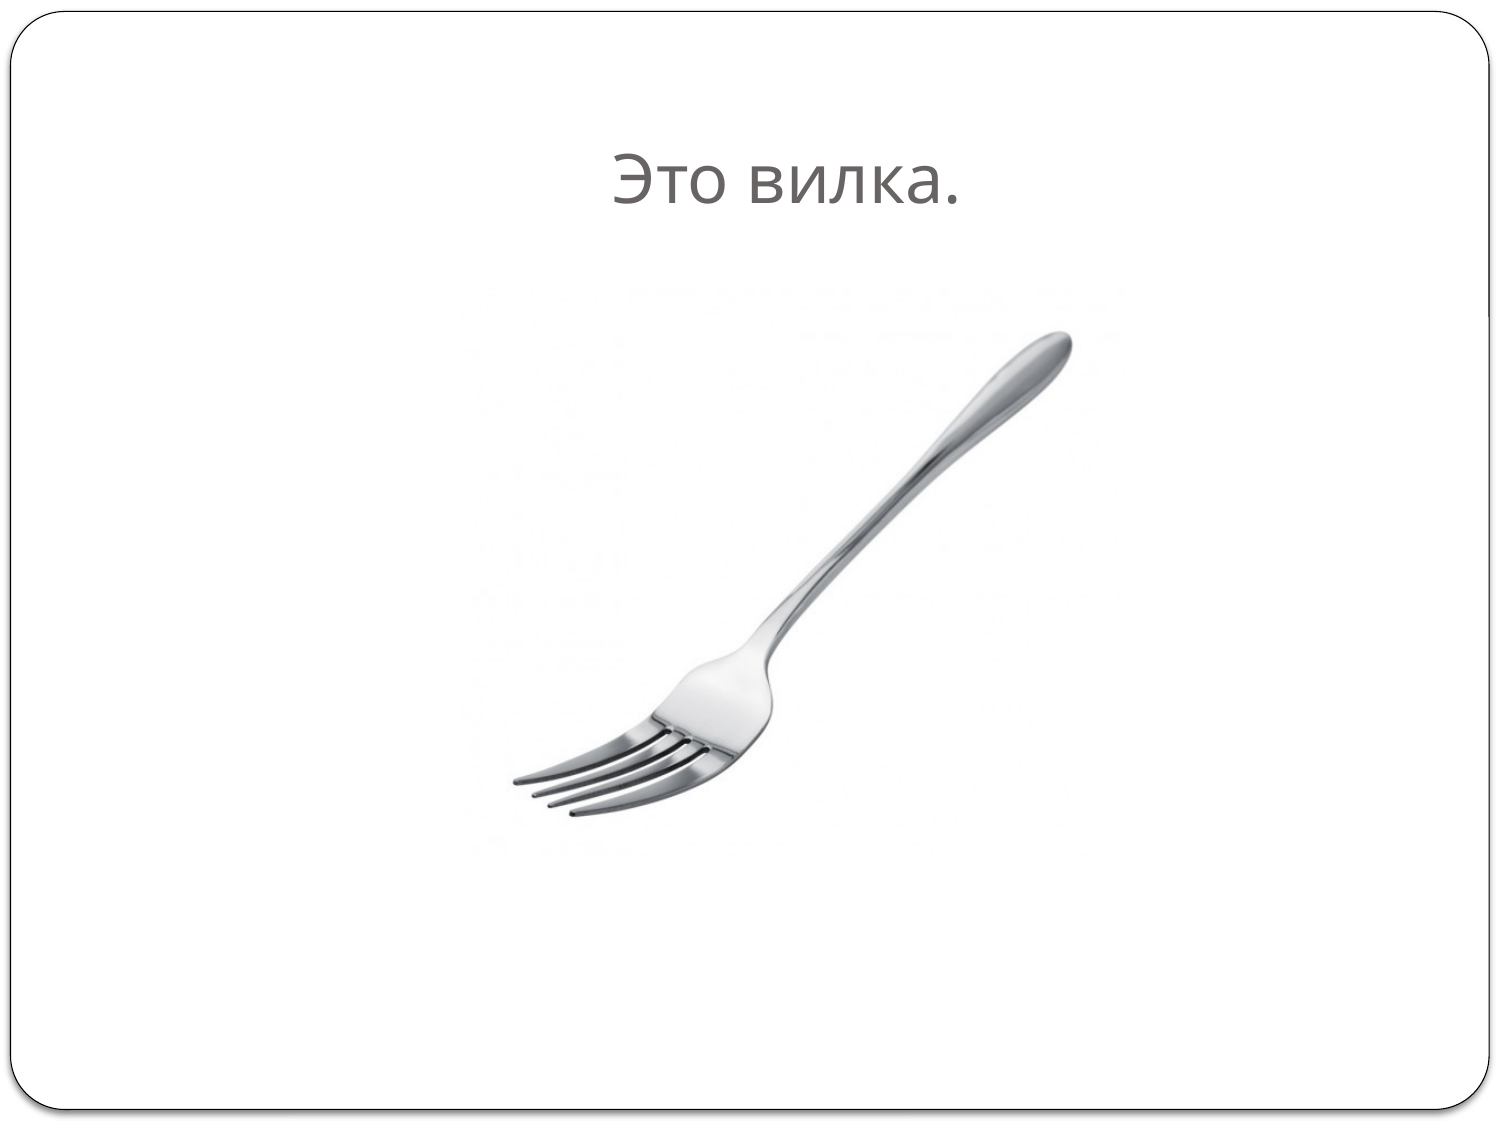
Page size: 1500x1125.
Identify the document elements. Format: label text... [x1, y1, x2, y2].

text_box [25, 0, 76, 27]
picture [462, 287, 1126, 858]
title Это вилка. [150, 45, 1425, 233]
